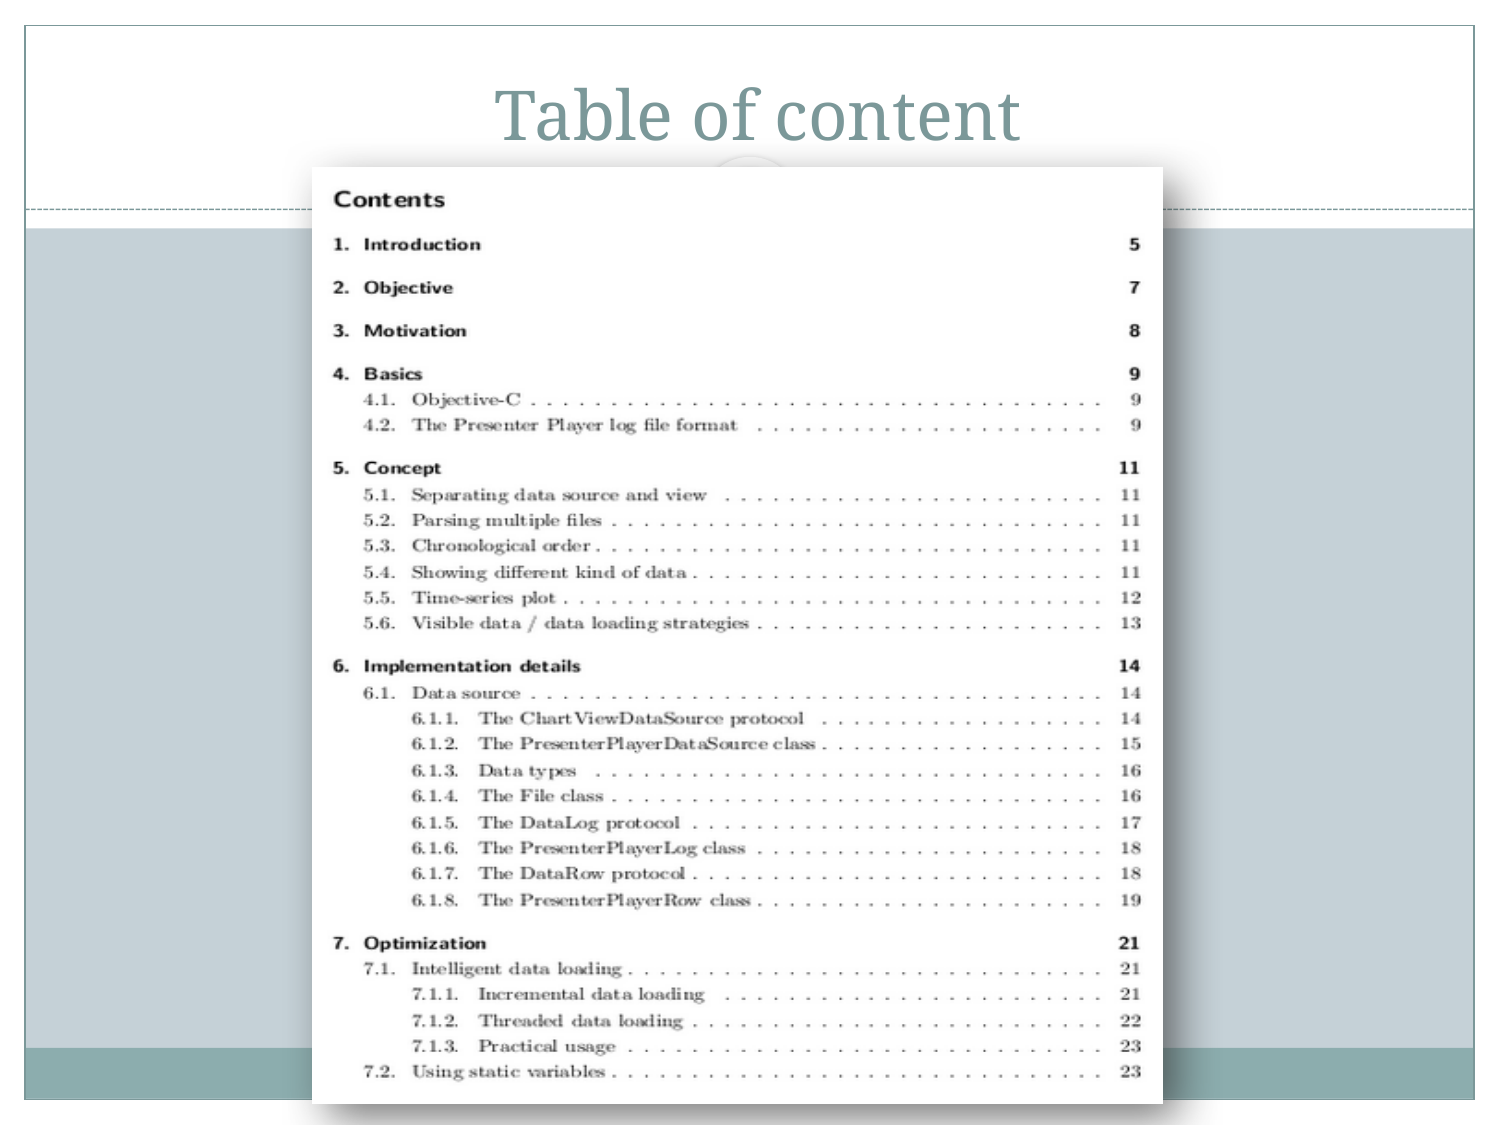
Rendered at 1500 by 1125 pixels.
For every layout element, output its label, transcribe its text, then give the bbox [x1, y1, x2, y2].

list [312, 167, 1163, 1104]
title Table of content [49, 37, 1450, 162]
